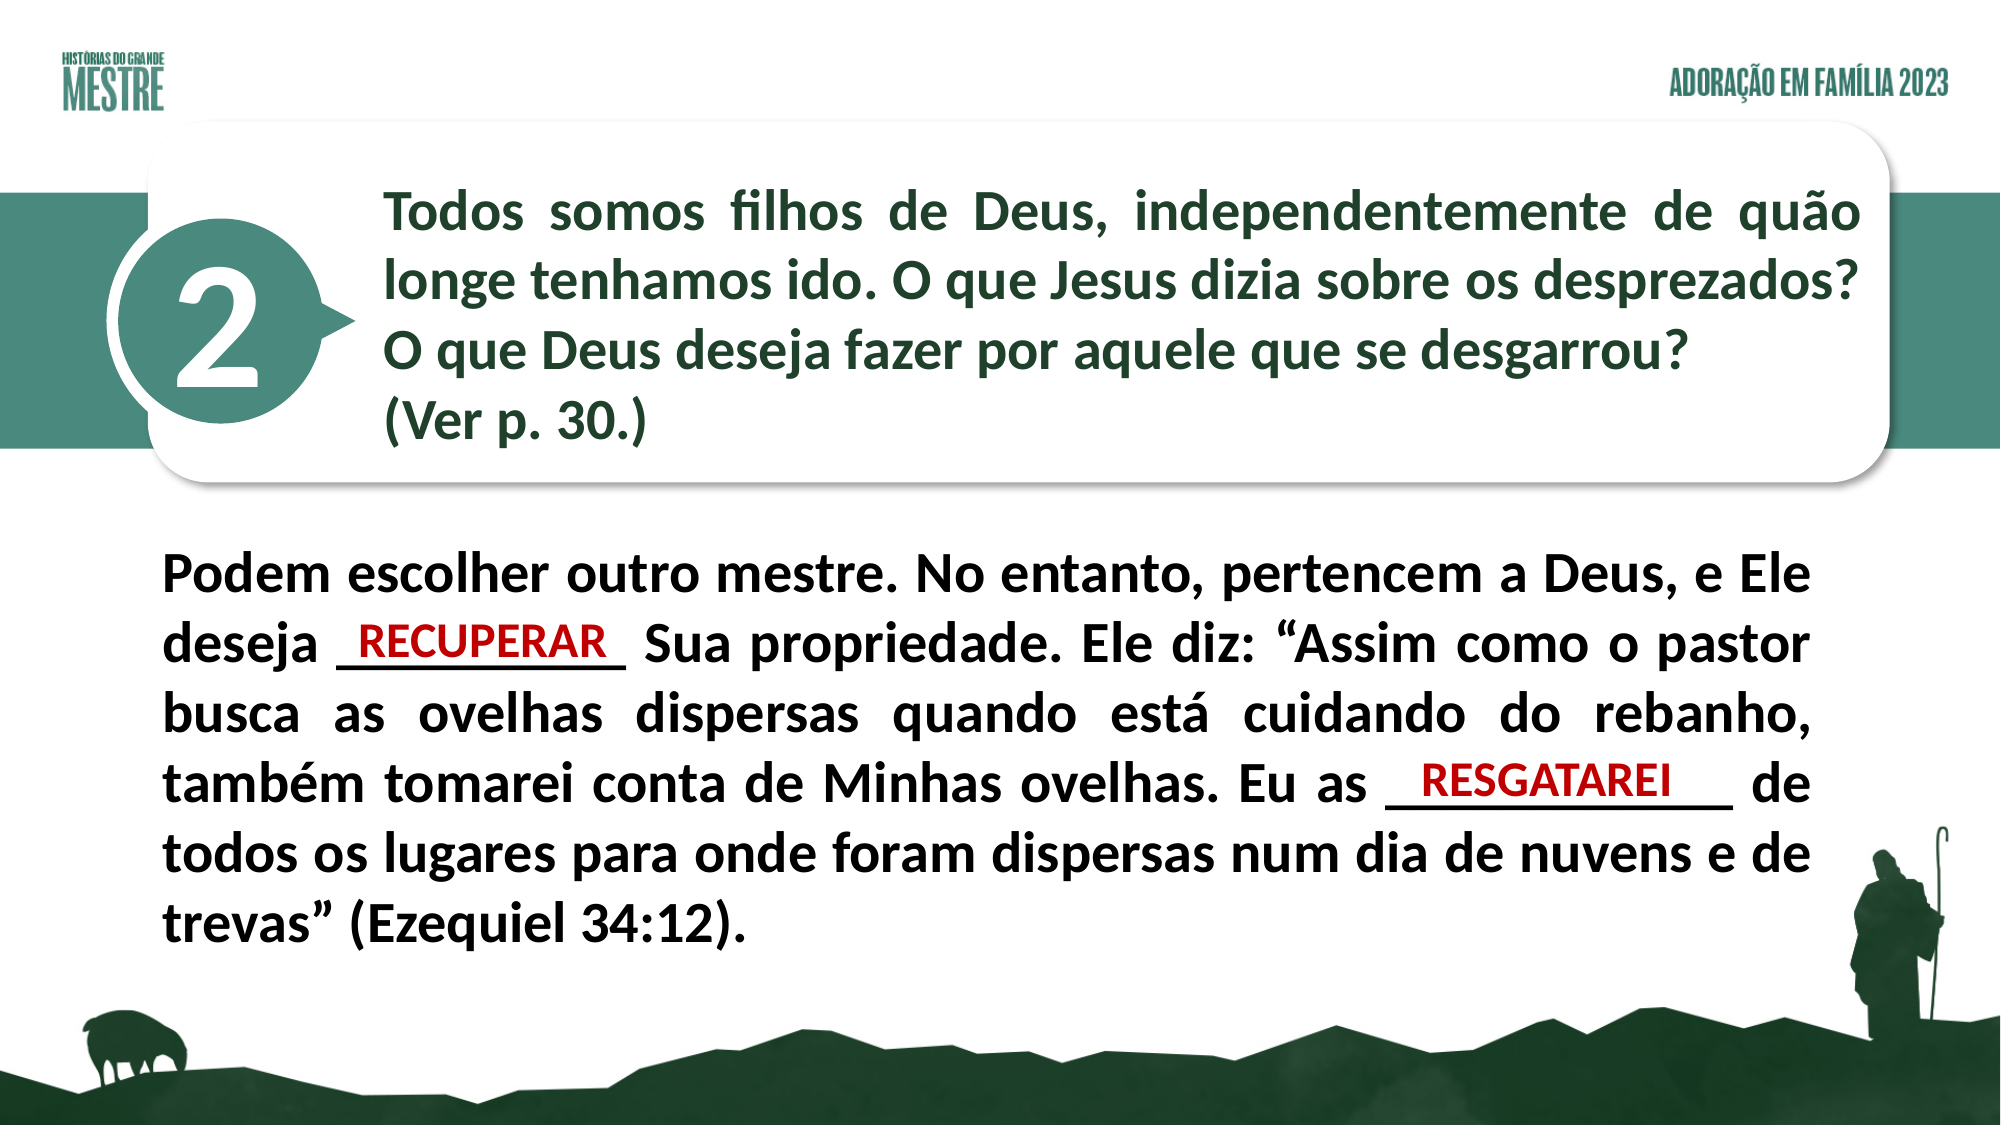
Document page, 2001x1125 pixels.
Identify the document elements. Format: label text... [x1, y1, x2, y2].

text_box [0, 121, 2000, 483]
picture [0, 0, 2001, 1125]
text_box RECUPERAR [343, 600, 681, 676]
text_box Podem escolher outro mestre. No entanto, pertencem a Deus, e Ele deseja __________ Sua propriedade. Ele diz: “Assim como o pastor busca as ovelhas dispersas quando está cuidando do rebanho, também tomarei conta de Minhas ovelhas. Eu as ____________ de todos os lugares para onde foram dispersas num dia de nuvens e de trevas” (Ezequiel 34:12). [147, 526, 1828, 961]
text_box RESGATAREI [1406, 739, 1706, 814]
